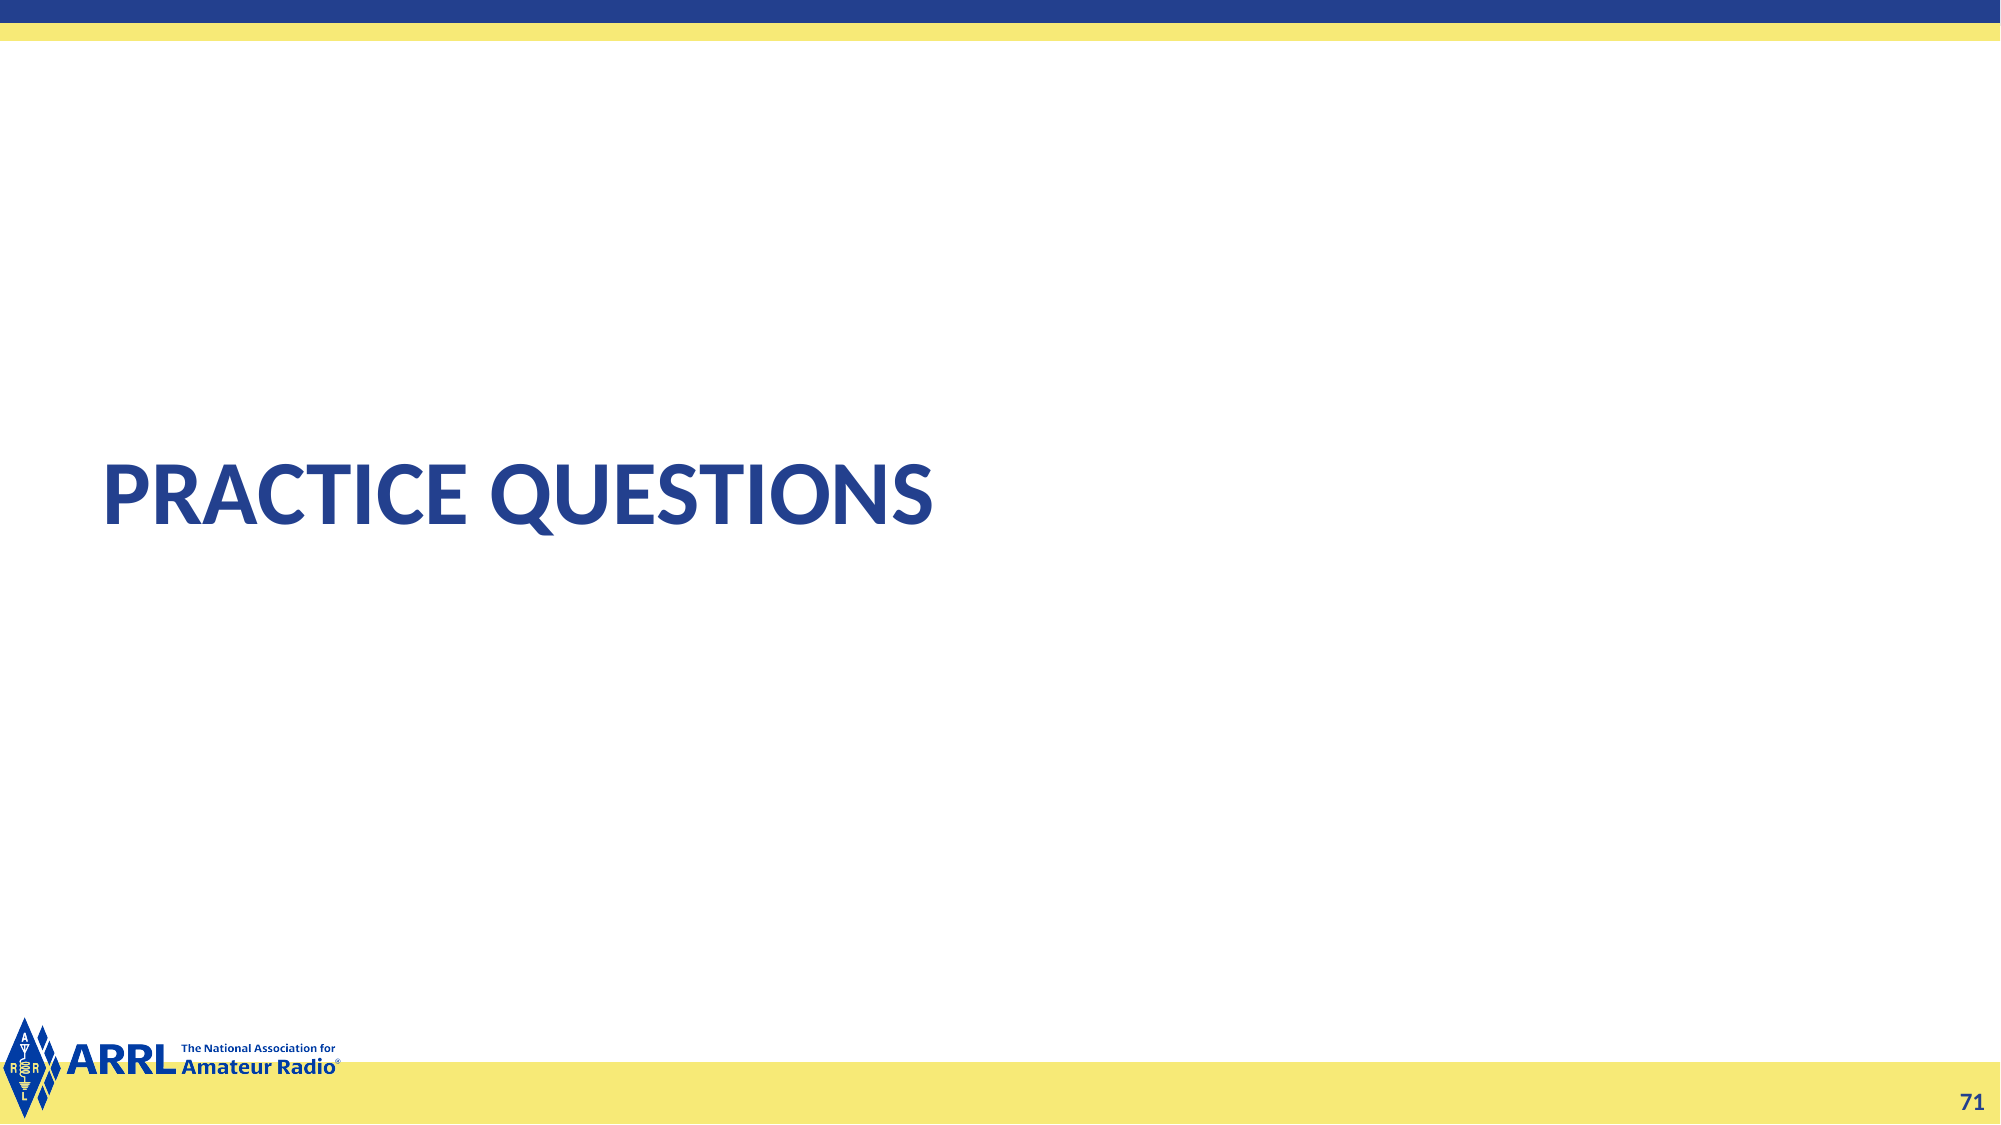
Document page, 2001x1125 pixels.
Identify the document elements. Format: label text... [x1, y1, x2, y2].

title PRACTICE QUESTIONS [87, 437, 1888, 625]
picture [1, 1015, 342, 1121]
